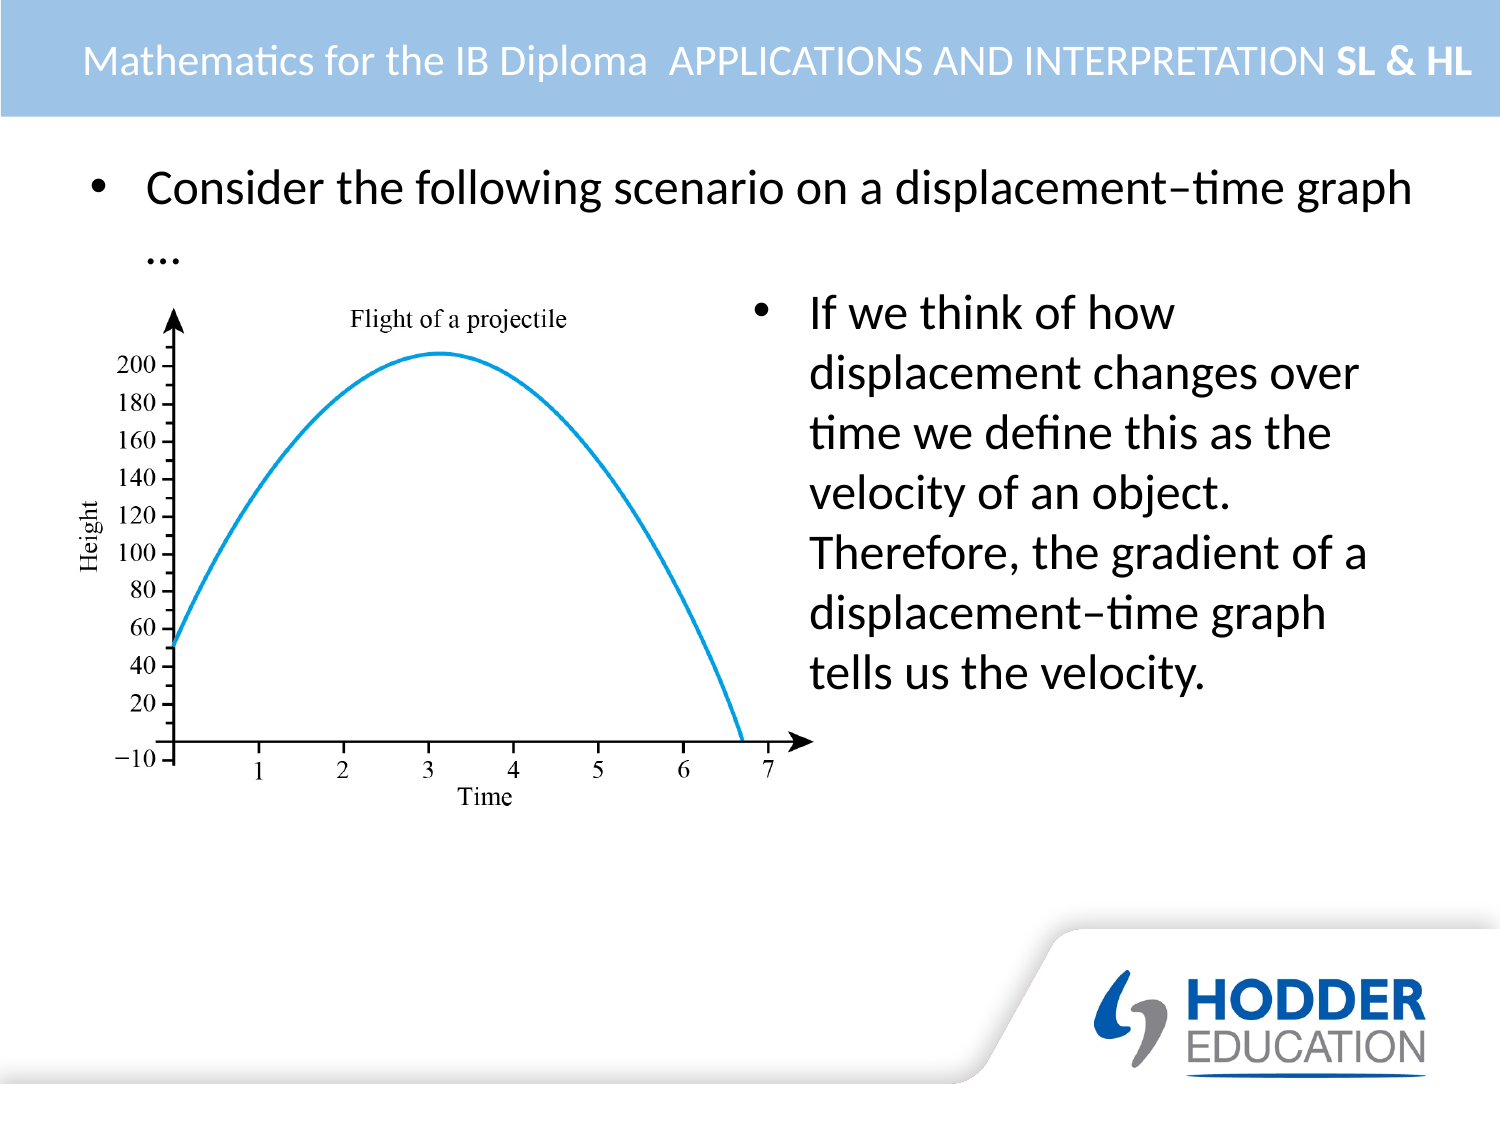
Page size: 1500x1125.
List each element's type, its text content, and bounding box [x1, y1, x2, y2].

text_box Consider the following scenario on a displacement–time graph … [74, 147, 1434, 463]
picture [75, 305, 814, 813]
text_box If we think of how displacement changes over time we define this as the velocity of an object. Therefore, the gradient of a displacement–time graph tells us the velocity. [737, 271, 1422, 893]
text_box Mathematics for the IB Diploma APPLICATIONS AND INTERPRETATION SL & HL [0, 0, 1500, 118]
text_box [0, 893, 1500, 1125]
